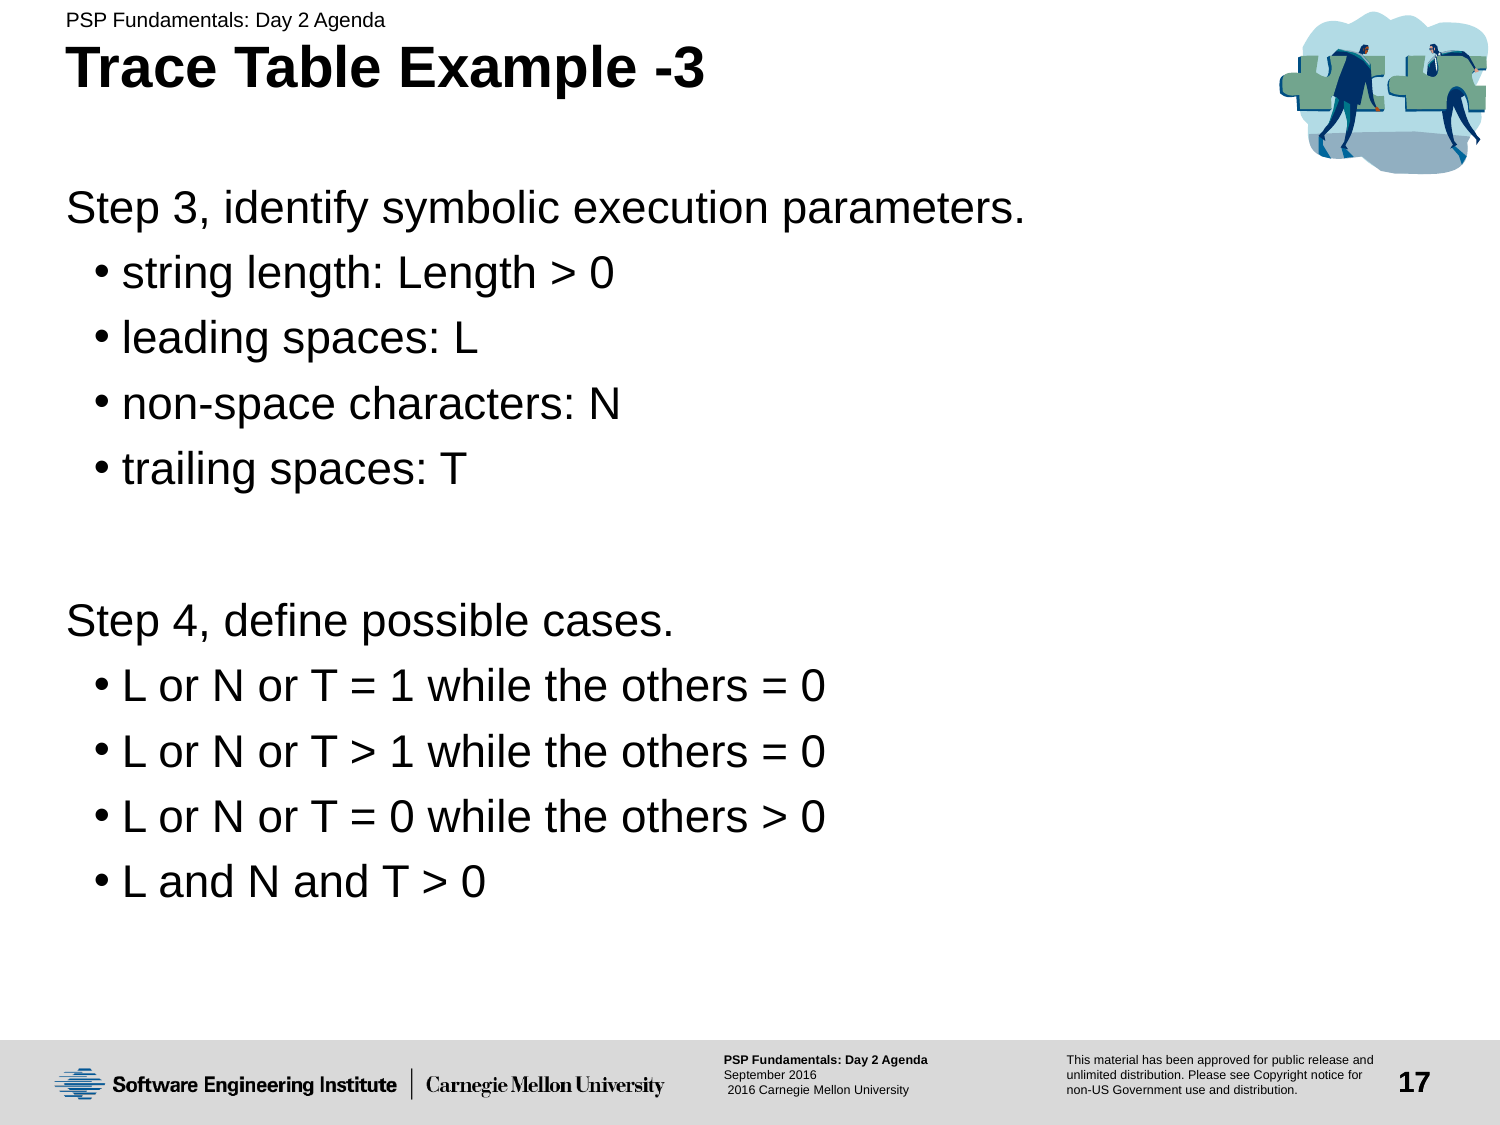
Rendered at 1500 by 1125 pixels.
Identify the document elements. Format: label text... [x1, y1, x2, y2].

list Step 3, identify symbolic execution parameters. string length: Length > 0 leading spaces: L non-space characters: N trailing spaces: T Step 4, define possible cases. L or N or T = 1 while the others = 0 L or N or T > 1 while the others = 0 L or N or T = 0 while the others > 0 L and N and T > 0 [65, 177, 1431, 1000]
picture [1277, 11, 1489, 177]
picture [46, 1061, 673, 1104]
title Trace Table Example -3 [65, 37, 1277, 148]
